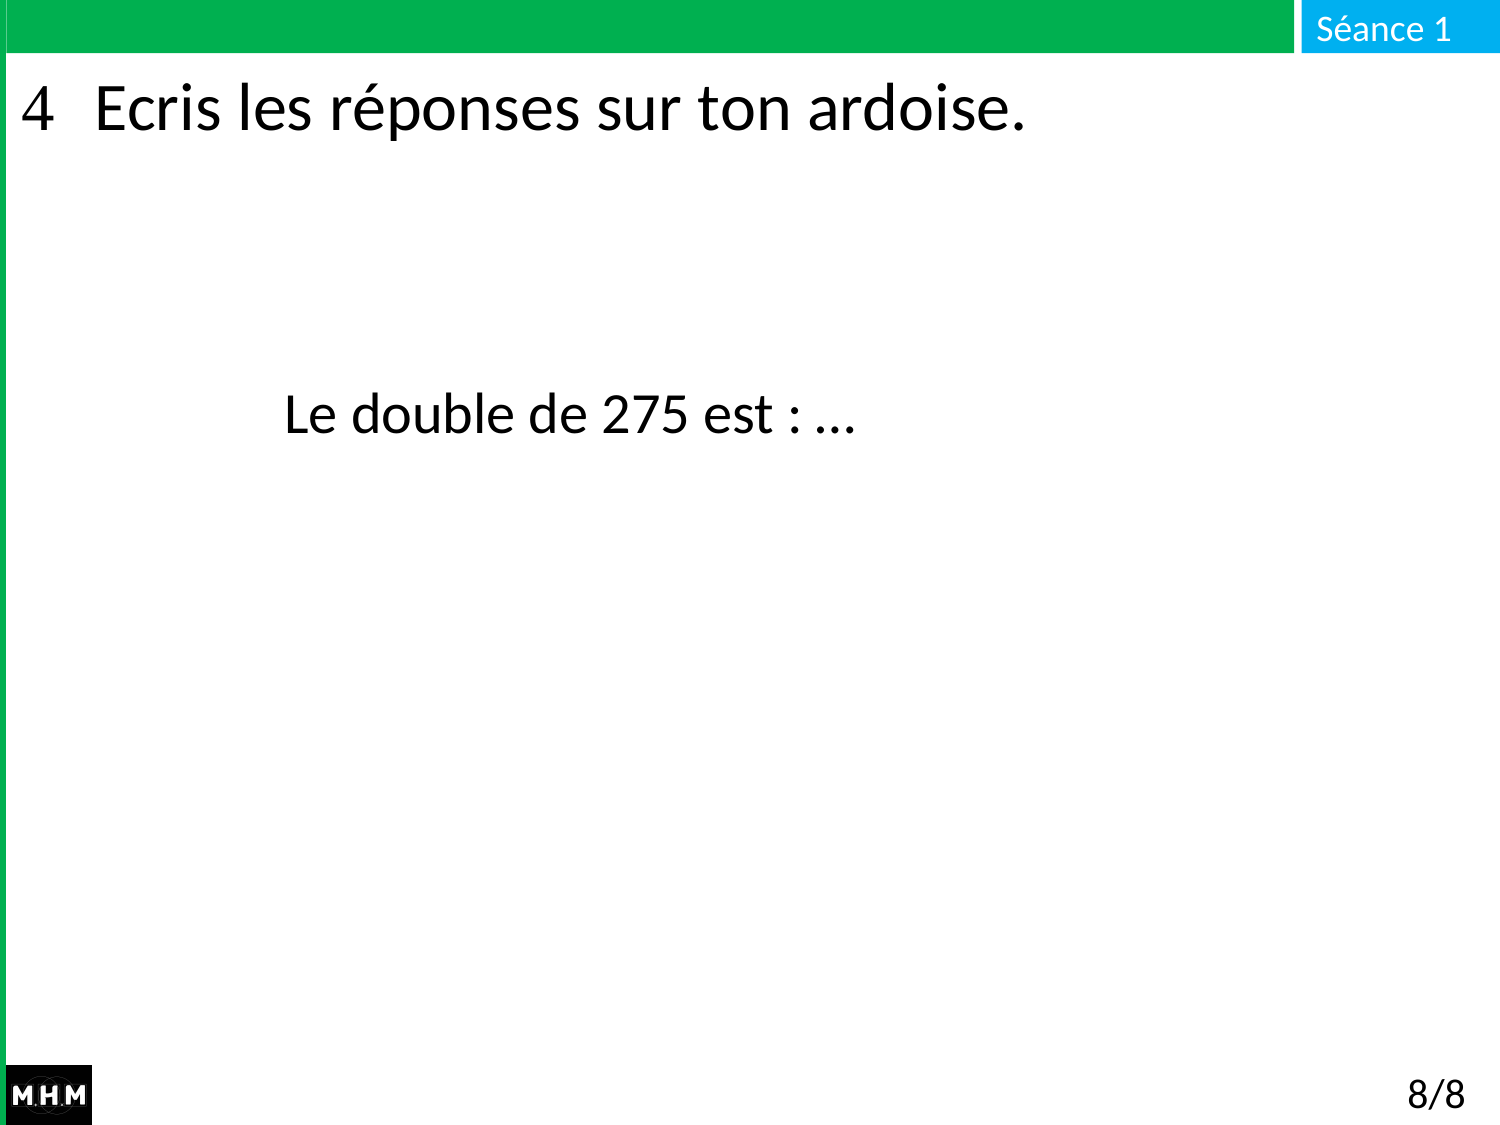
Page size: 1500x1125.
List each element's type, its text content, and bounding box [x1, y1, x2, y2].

list 8/8 [1373, 1064, 1500, 1125]
text_box Le double de 275 est : … [269, 297, 872, 498]
title Ecris les réponses sur ton ardoise. [79, 64, 1374, 153]
picture [6, 1065, 92, 1125]
